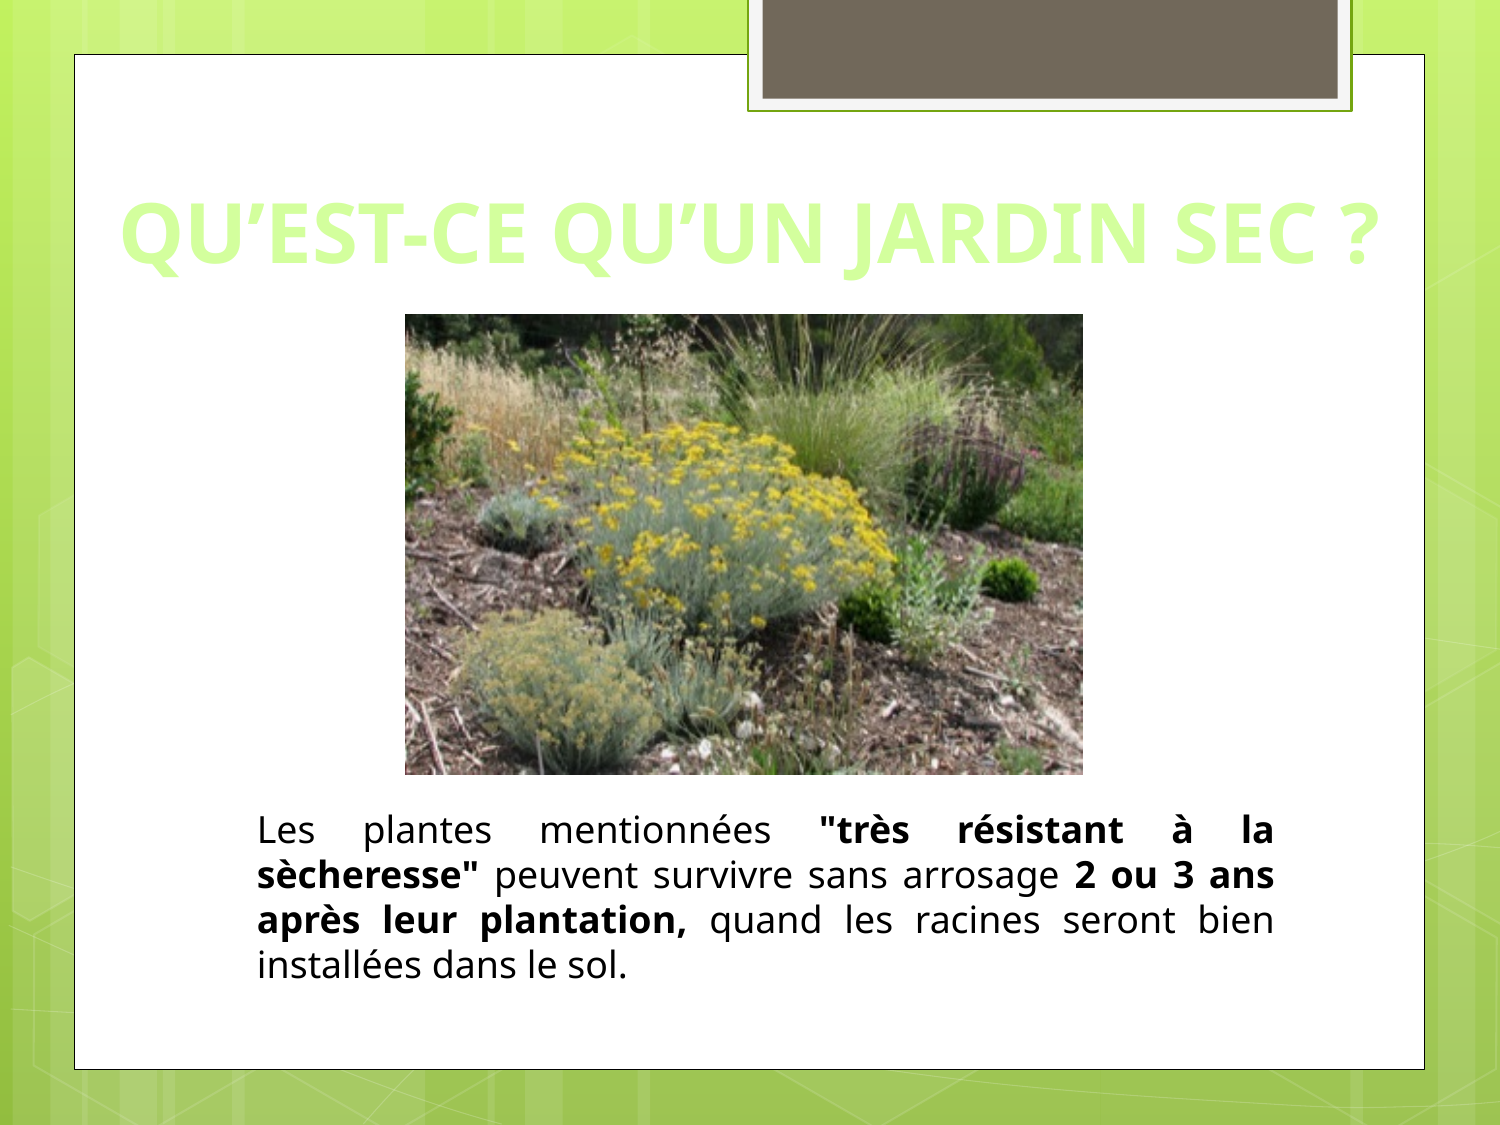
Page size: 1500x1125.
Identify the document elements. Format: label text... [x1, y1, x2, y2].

text_box Les plantes mentionnées "très résistant à la sècheresse" peuvent survivre sans arrosage 2 ou 3 ans après leur plantation, quand les racines seront bien installées dans le sol. [242, 798, 1291, 994]
text_box QU’EST-CE QU’UN JARDIN SEC ? [88, 172, 1411, 288]
picture [405, 314, 1083, 775]
